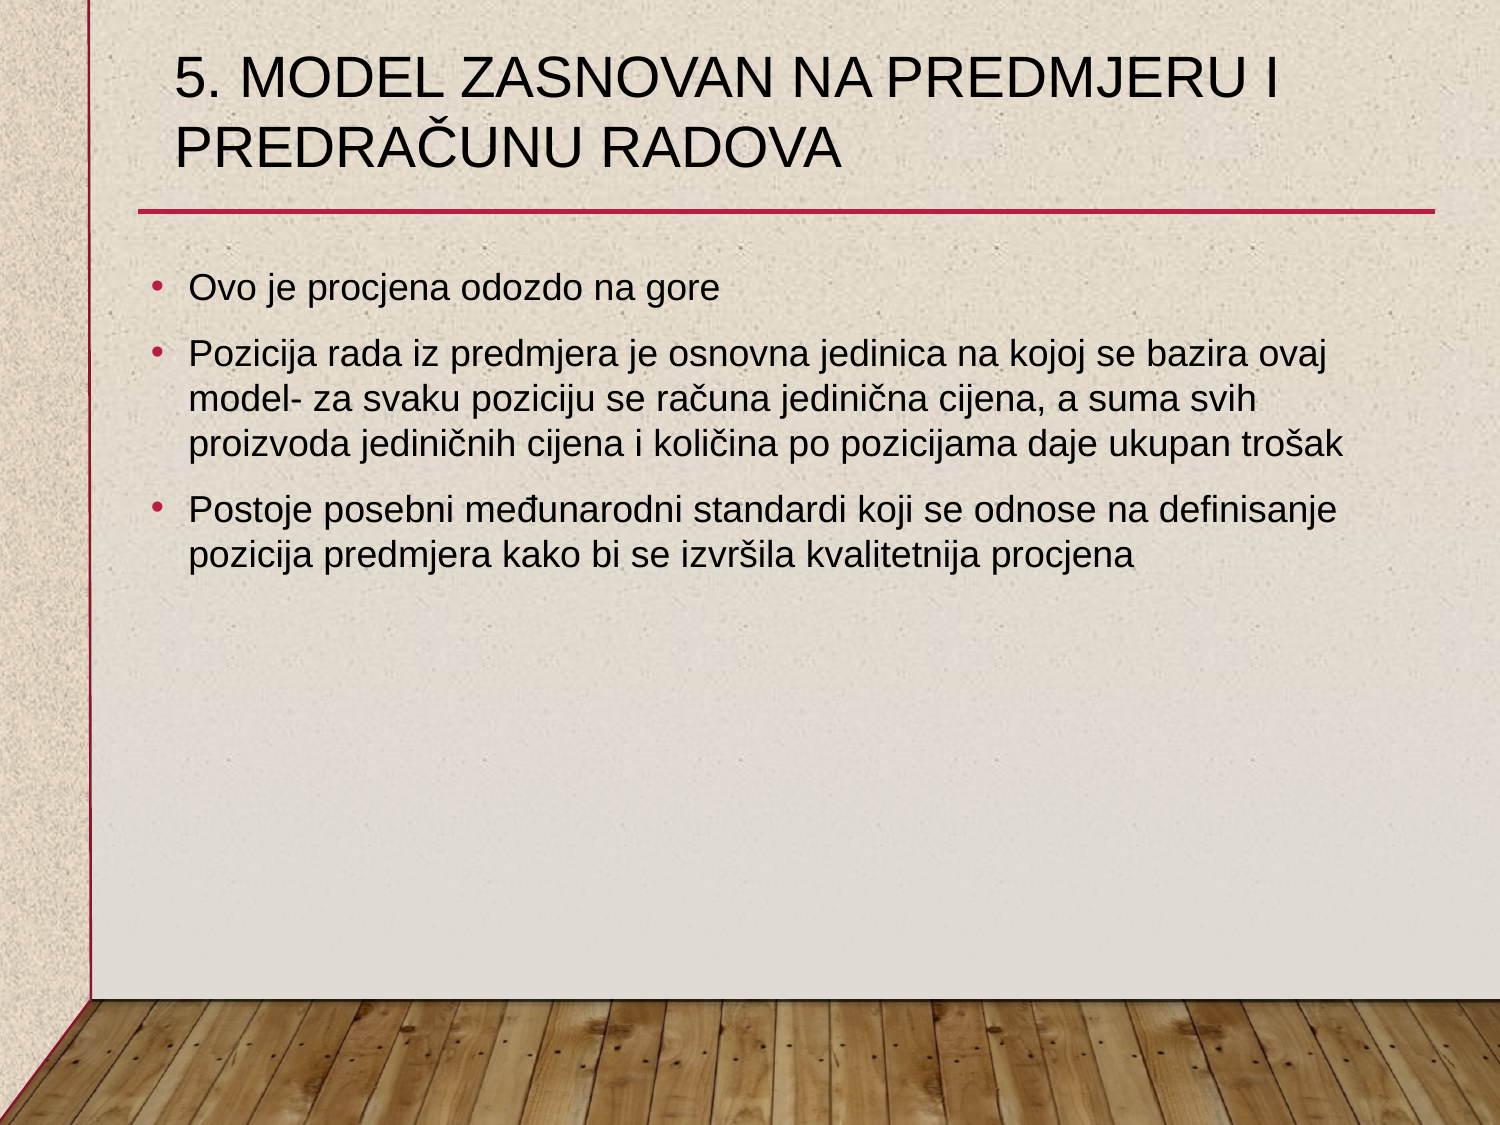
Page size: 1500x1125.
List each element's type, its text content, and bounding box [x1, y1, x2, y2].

picture [91, 0, 1500, 395]
picture [0, 999, 1500, 1125]
title 5. Model zasnovan na predmjeru i predračunu radova [159, 32, 1412, 205]
list Ovo je procjena odozdo na gore Pozicija rada iz predmjera je osnovna jedinica na kojoj se bazira ovaj model- za svaku poziciju se računa jedinična cijena, a suma svih proizvoda jediničnih cijena i količina po pozicijama daje ukupan trošak Postoje posebni međunarodni standardi koji se odnose na definisanje pozicija predmjera kako bi se izvršila kvalitetnija procjena [135, 255, 1436, 976]
